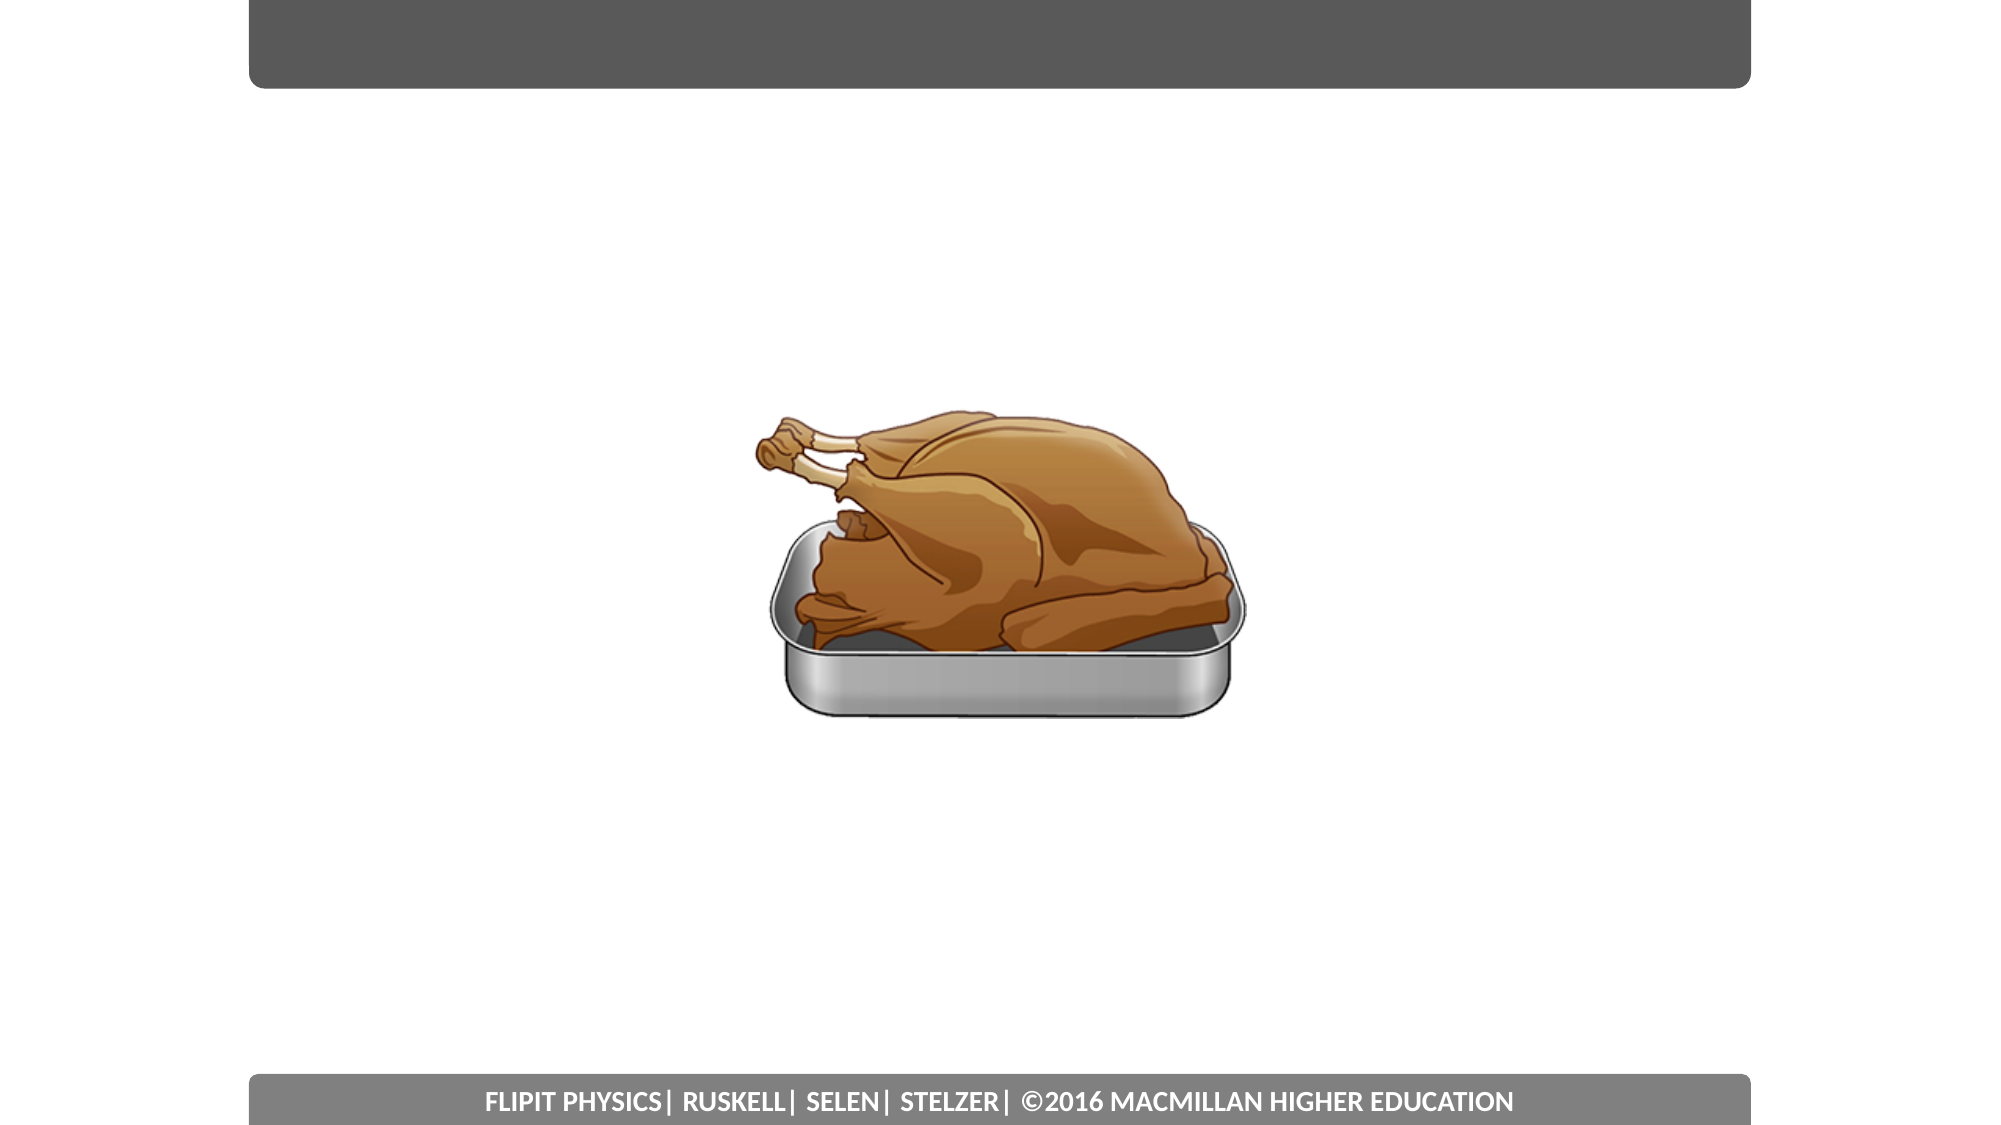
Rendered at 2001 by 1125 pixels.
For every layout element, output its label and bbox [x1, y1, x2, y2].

text_box [249, 1074, 1750, 1125]
picture [753, 406, 1247, 719]
text_box [248, 0, 1752, 89]
